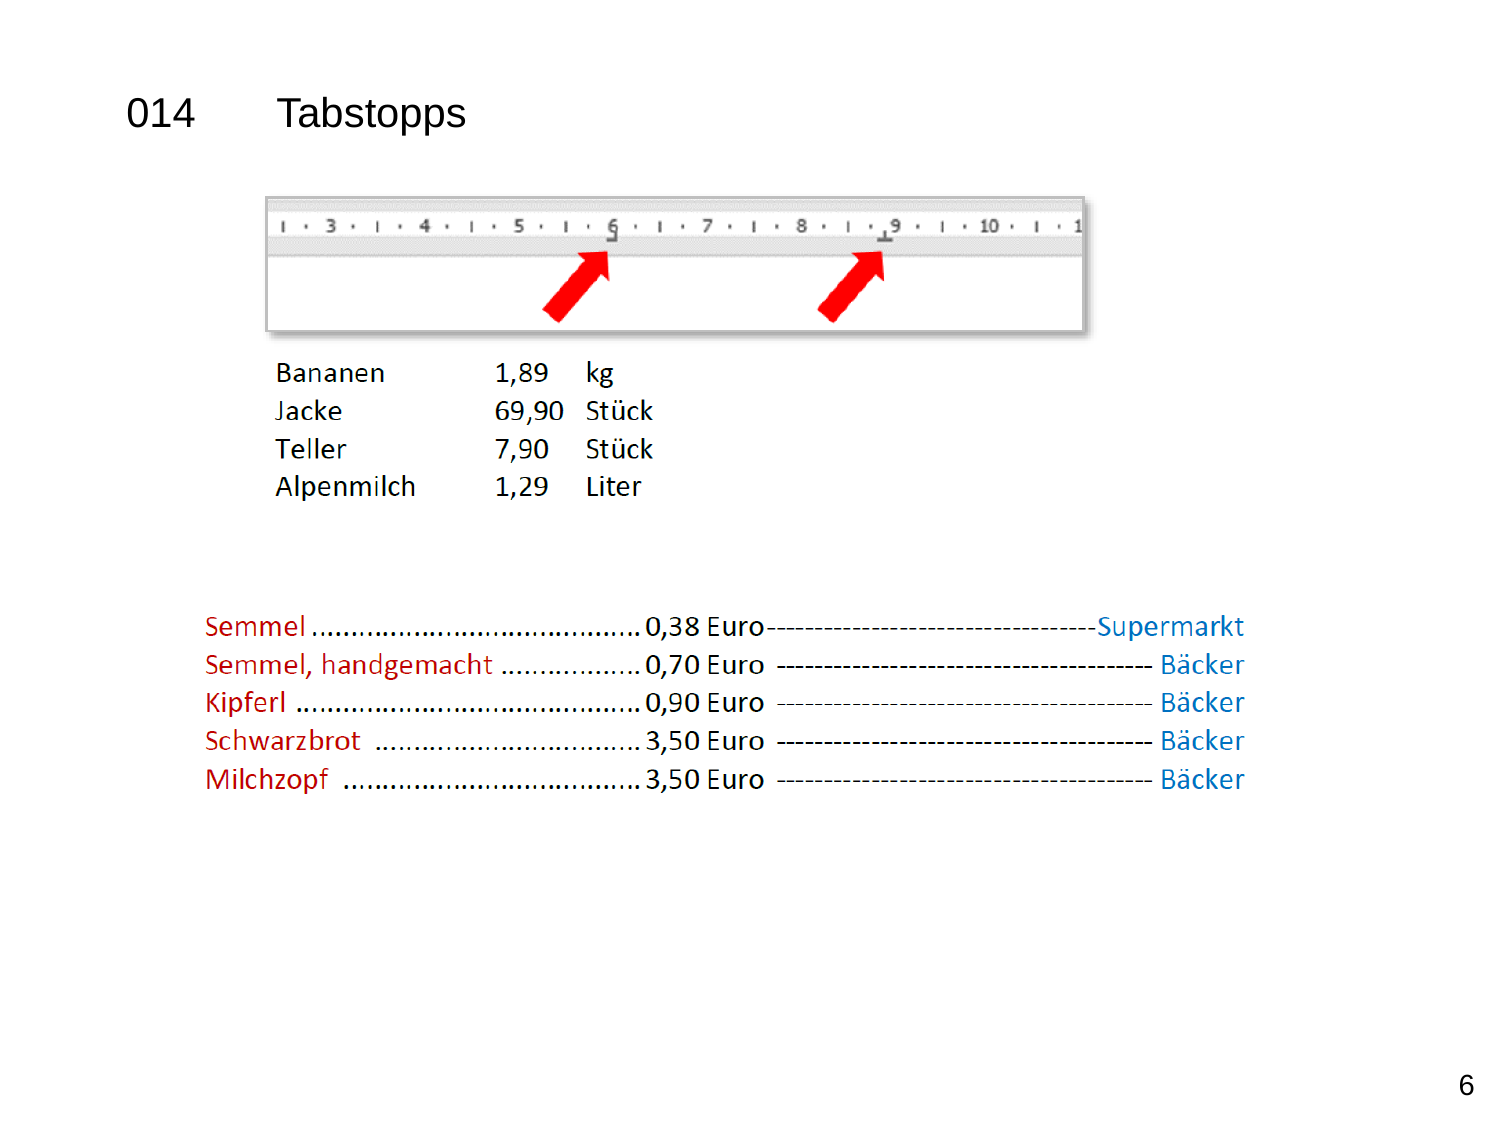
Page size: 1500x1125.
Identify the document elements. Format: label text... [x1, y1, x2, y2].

slide_number 6 [1139, 1058, 1490, 1125]
picture [241, 184, 1106, 517]
list 014 Tabstopps [111, 78, 1389, 157]
picture [187, 597, 1258, 801]
